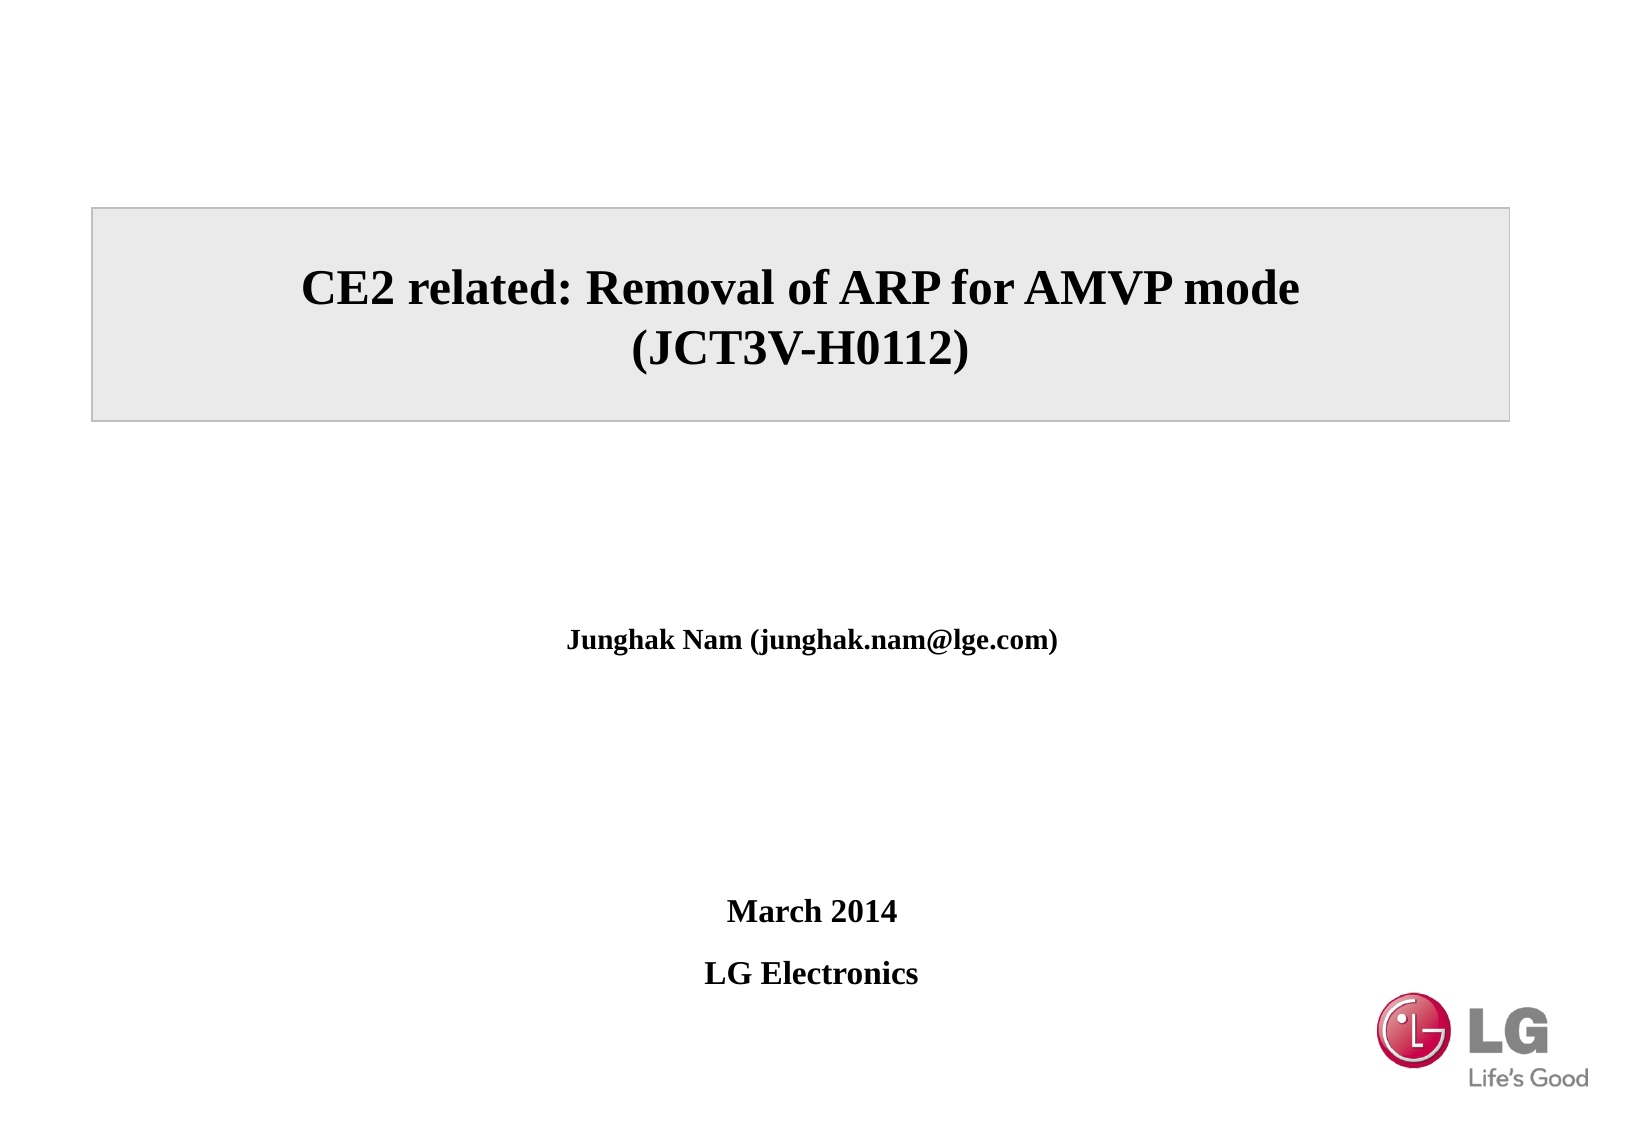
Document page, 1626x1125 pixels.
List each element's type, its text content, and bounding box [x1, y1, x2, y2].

text_box March 2014 [674, 882, 951, 937]
text_box CE2 related: Removal of ARP for AMVP mode (JCT3V-H0112) [91, 208, 1510, 421]
picture [1375, 985, 1588, 1093]
text_box LG Electronics [651, 944, 972, 999]
text_box Junghak Nam (junghak.nam@lge.com) [0, 609, 1625, 663]
